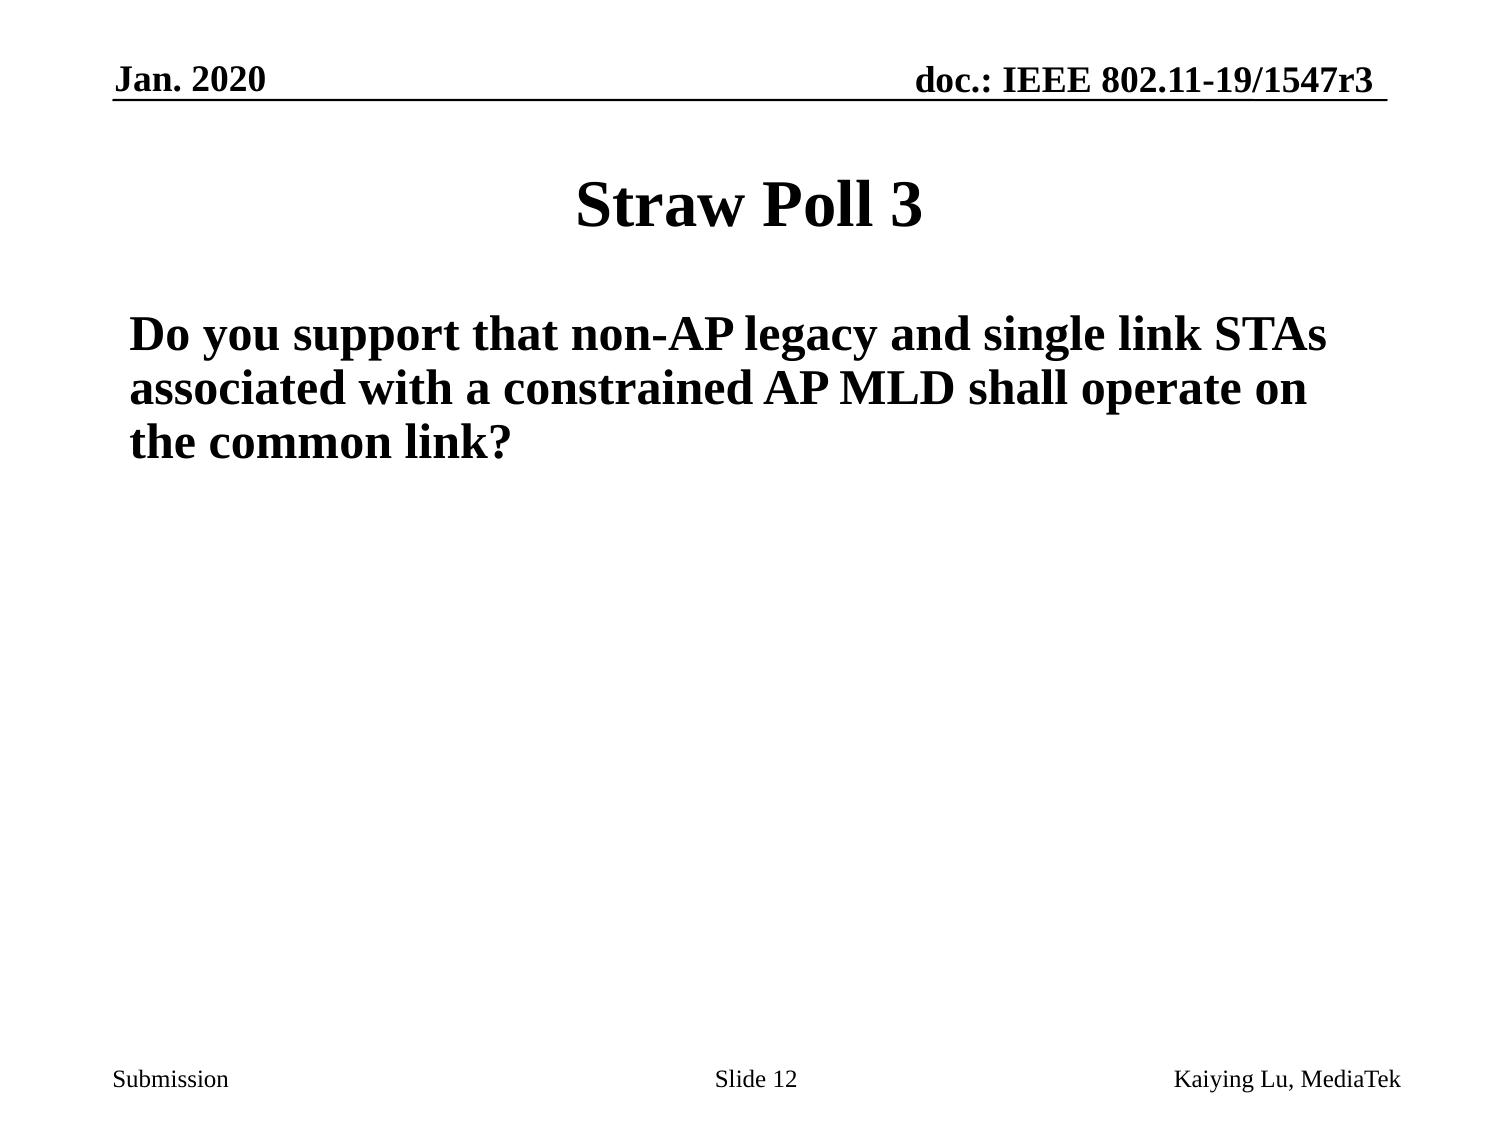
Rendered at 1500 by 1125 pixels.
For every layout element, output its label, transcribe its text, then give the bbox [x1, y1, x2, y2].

list Do you support that non-AP legacy and single link STAs associated with a constrained AP MLD shall operate on the common link? [114, 299, 1402, 776]
title Straw Poll 3 [0, 112, 1500, 288]
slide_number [114, 53, 423, 100]
footer Kaiying Lu, MediaTek [1164, 1061, 1402, 1125]
slide_number Slide 12 [712, 1061, 800, 1093]
